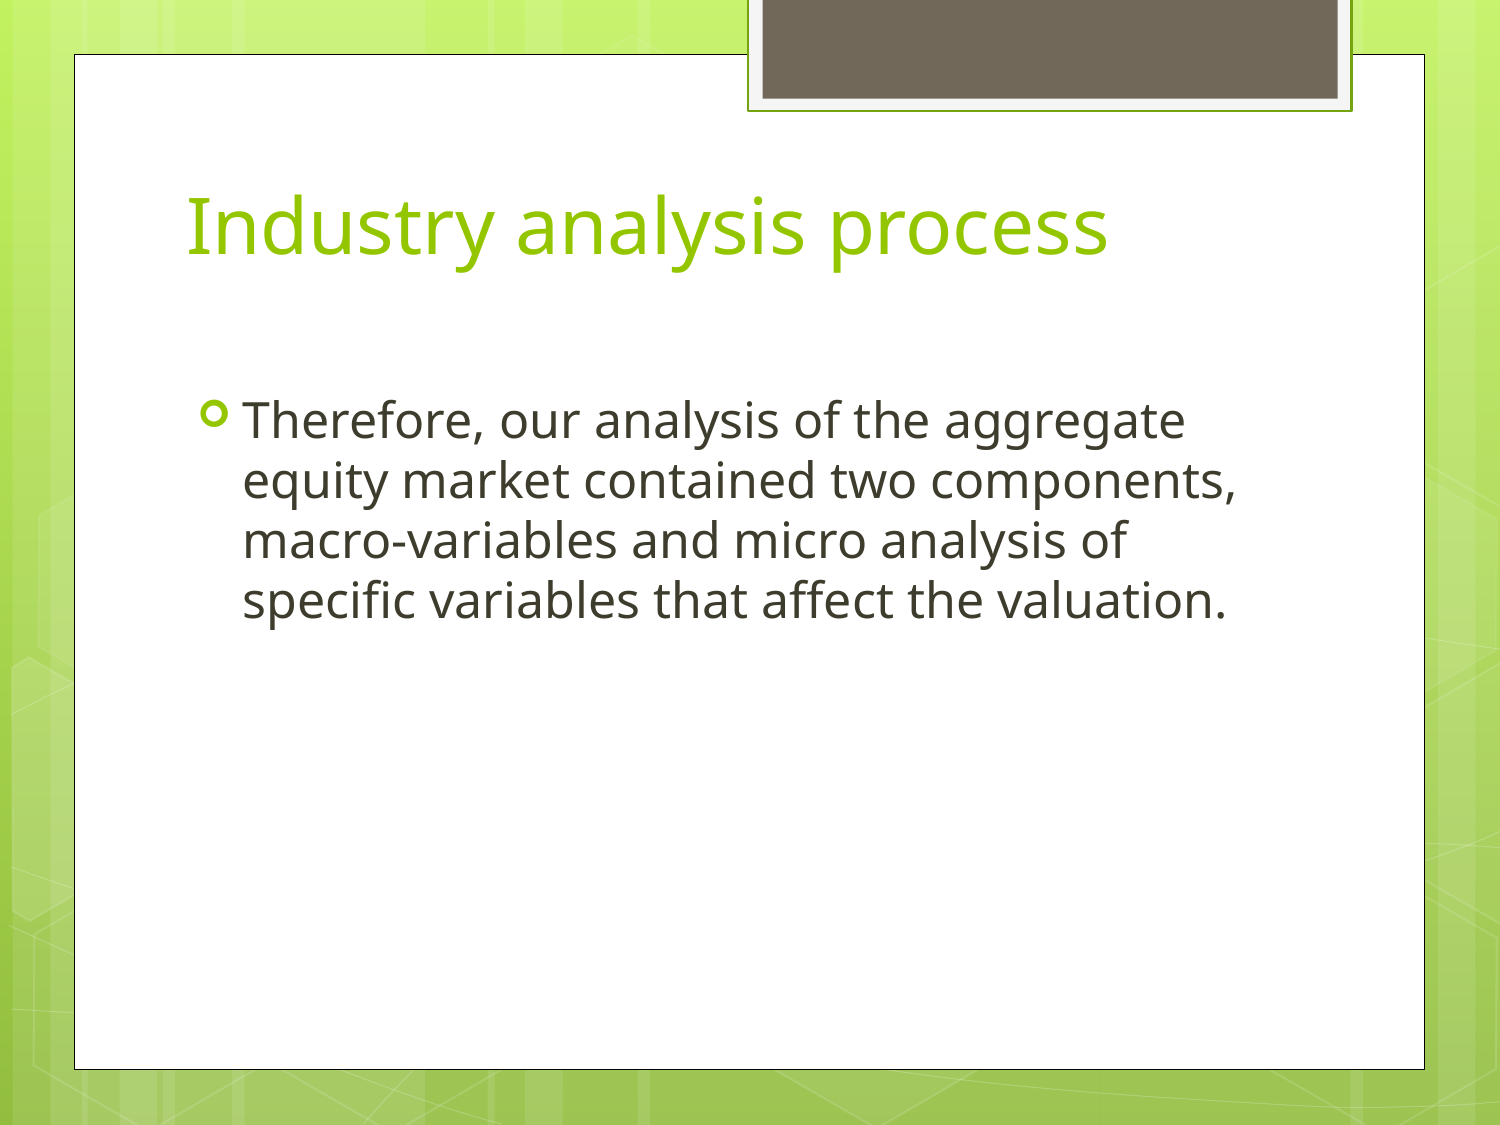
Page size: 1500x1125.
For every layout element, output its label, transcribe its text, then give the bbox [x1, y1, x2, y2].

list Therefore, our analysis of the aggregate equity market contained two components, macro-variables and micro analysis of specific variables that affect the valuation. [171, 381, 1283, 957]
title Industry analysis process [171, 168, 1324, 278]
